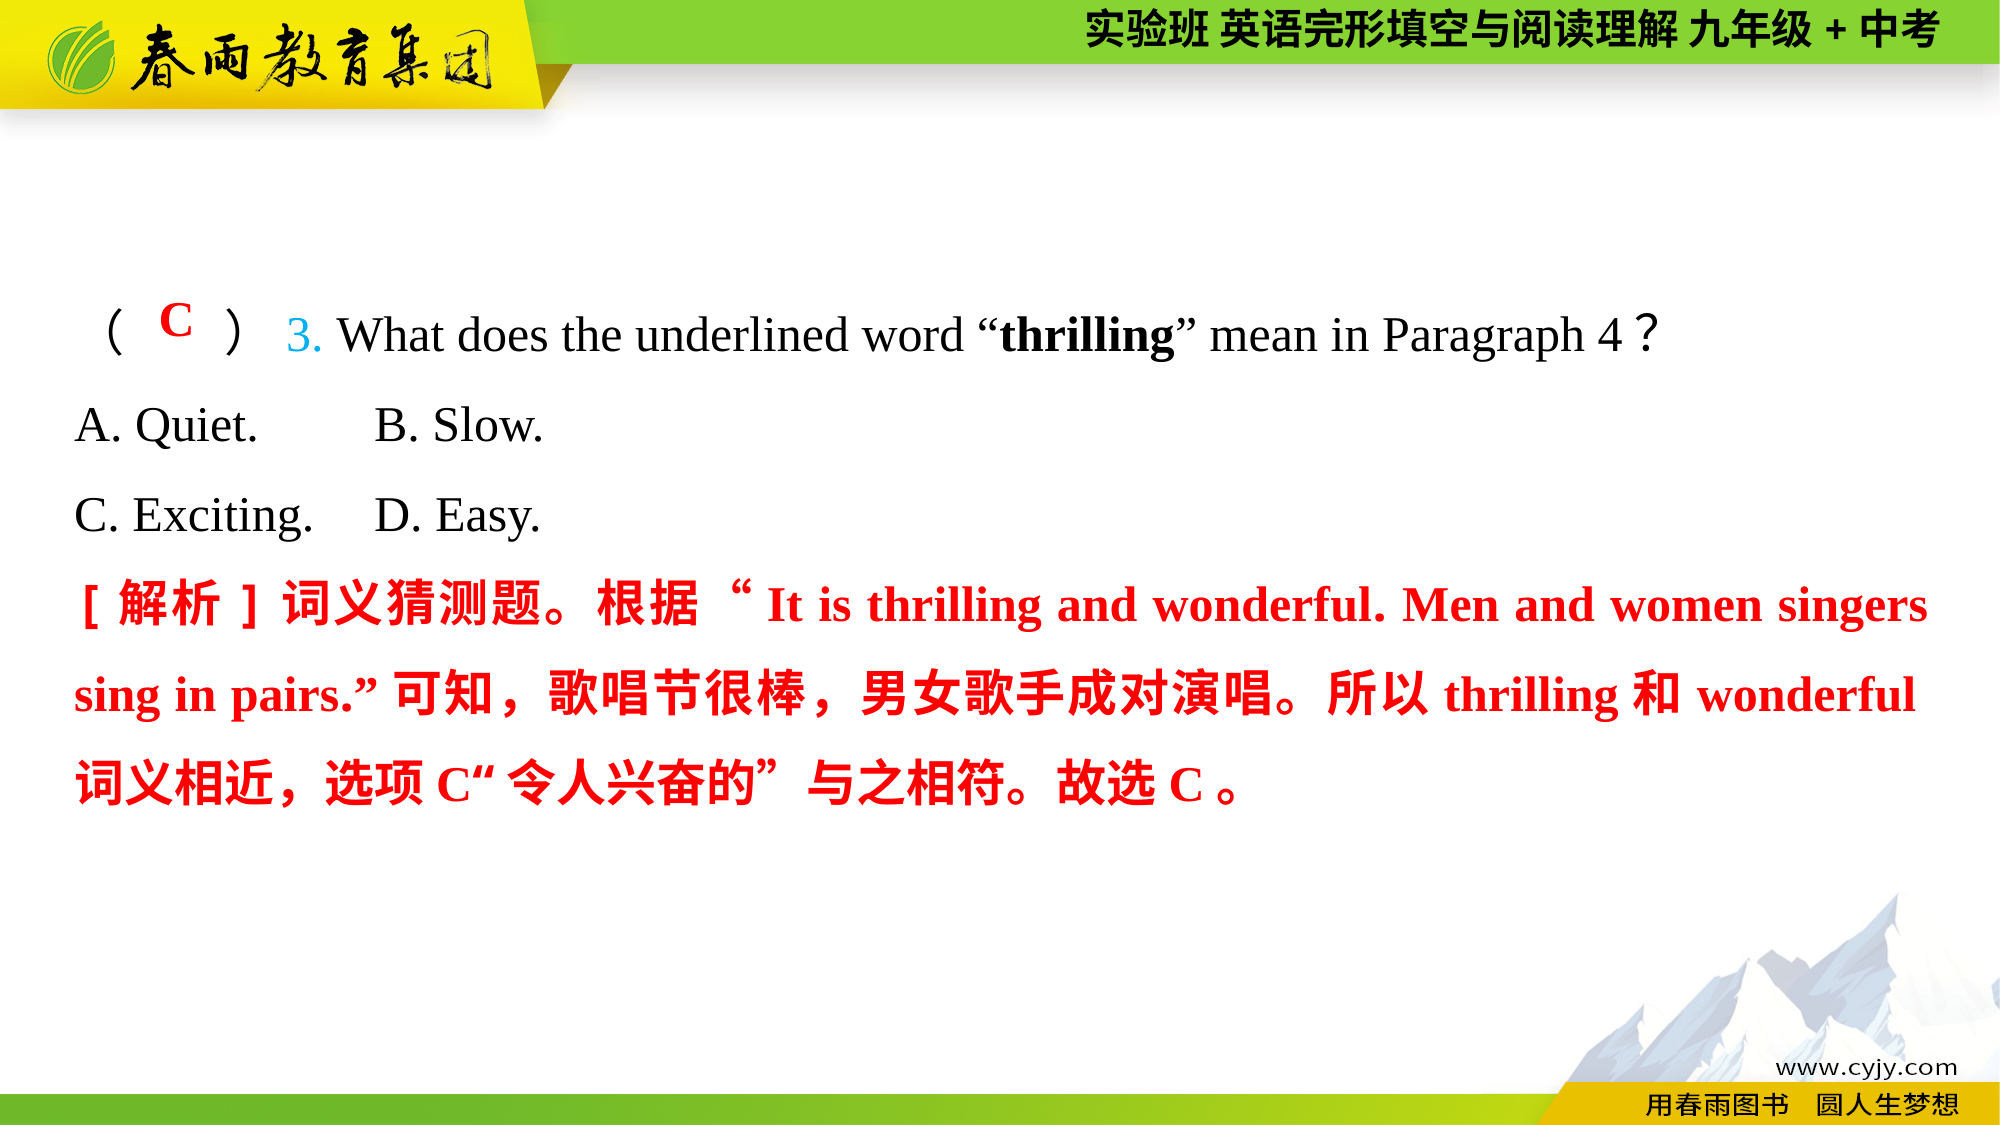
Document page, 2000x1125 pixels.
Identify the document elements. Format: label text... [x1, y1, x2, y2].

text_box C [143, 278, 210, 354]
picture [0, 0, 2000, 1125]
text_box [解析]词义猜测题。根据“It is thrilling and wonderful. Men and women singers sing in pairs.”可知，歌唱节很棒，男女歌手成对演唱。所以thrilling和wonderful词义相近，选项C“令人兴奋的”与之相符。故选C。 [59, 534, 1944, 820]
list （ ）3. What does the underlined word “thrilling” mean in Paragraph 4？ A. Quiet. B. Slow. C. Exciting. D. Easy. [59, 264, 1944, 534]
